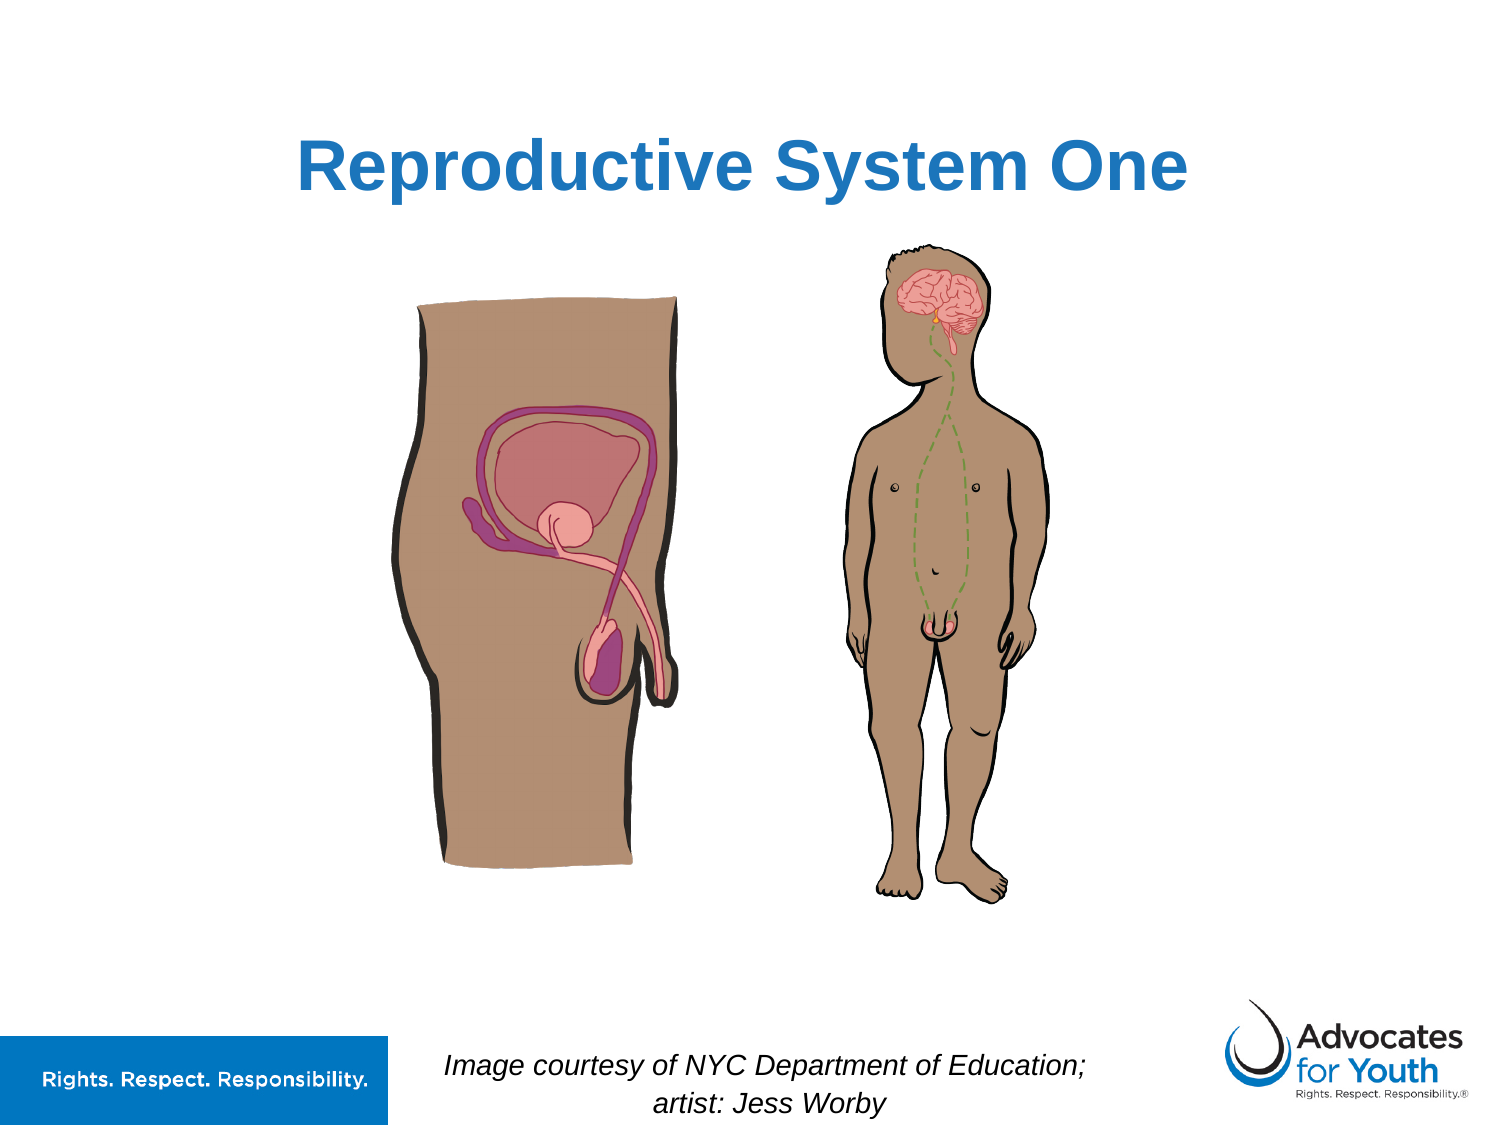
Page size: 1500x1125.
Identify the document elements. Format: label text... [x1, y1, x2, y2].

title Reproductive System One [215, 118, 1271, 242]
picture [0, 1036, 388, 1125]
picture [63, 140, 1500, 1119]
text_box Image courtesy of NYC Department of Education; artist: Jess Worby [394, 1036, 1145, 1125]
